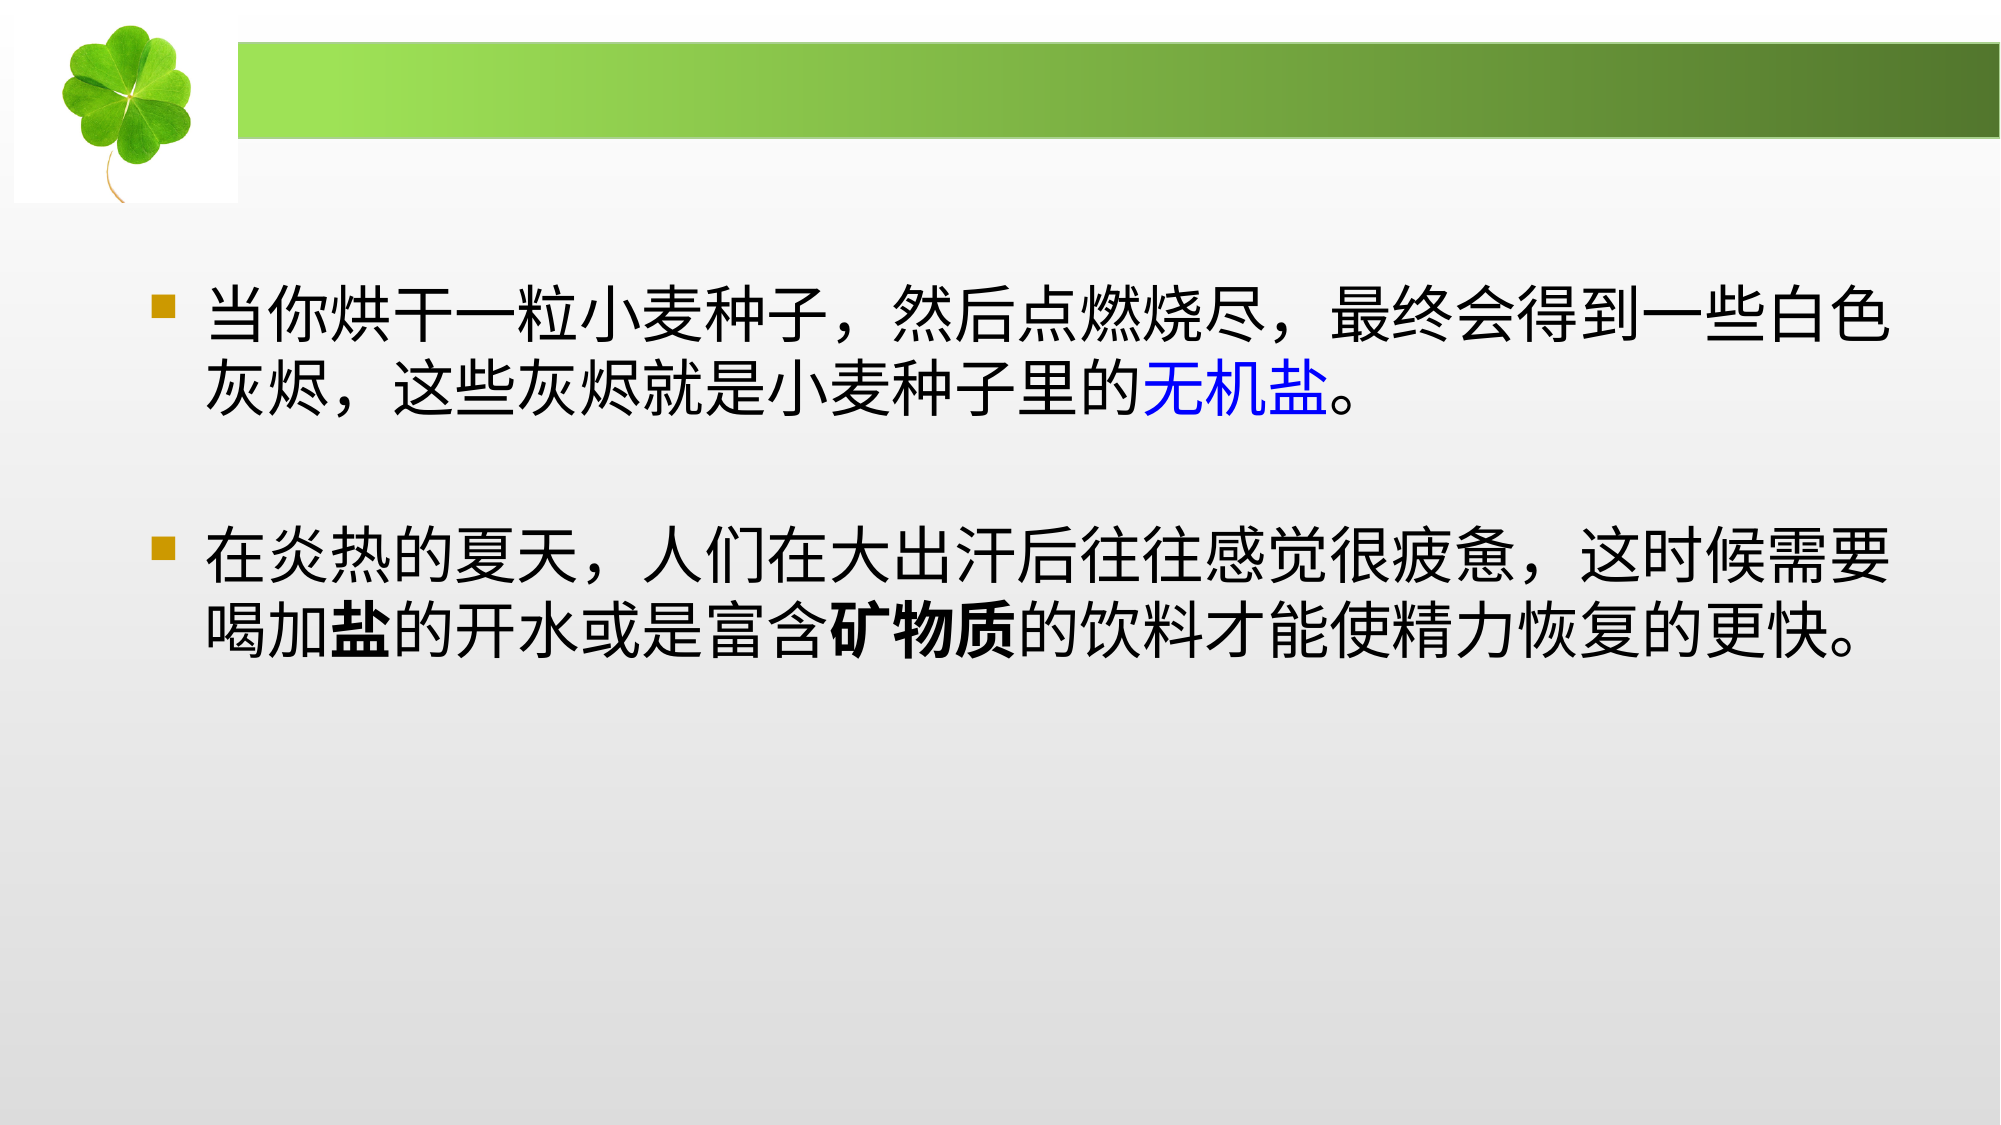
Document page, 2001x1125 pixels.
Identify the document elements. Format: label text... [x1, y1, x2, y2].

text_box 当你烘干一粒小麦种子，然后点燃烧尽，最终会得到一些白色灰烬，这些灰烬就是小麦种子里的无机盐。 在炎热的夏天，人们在大出汗后往往感觉很疲惫，这时候需要喝加盐的开水或是富含矿物质的饮料才能使精力恢复的更快。 [133, 267, 1934, 815]
picture [14, 0, 238, 203]
